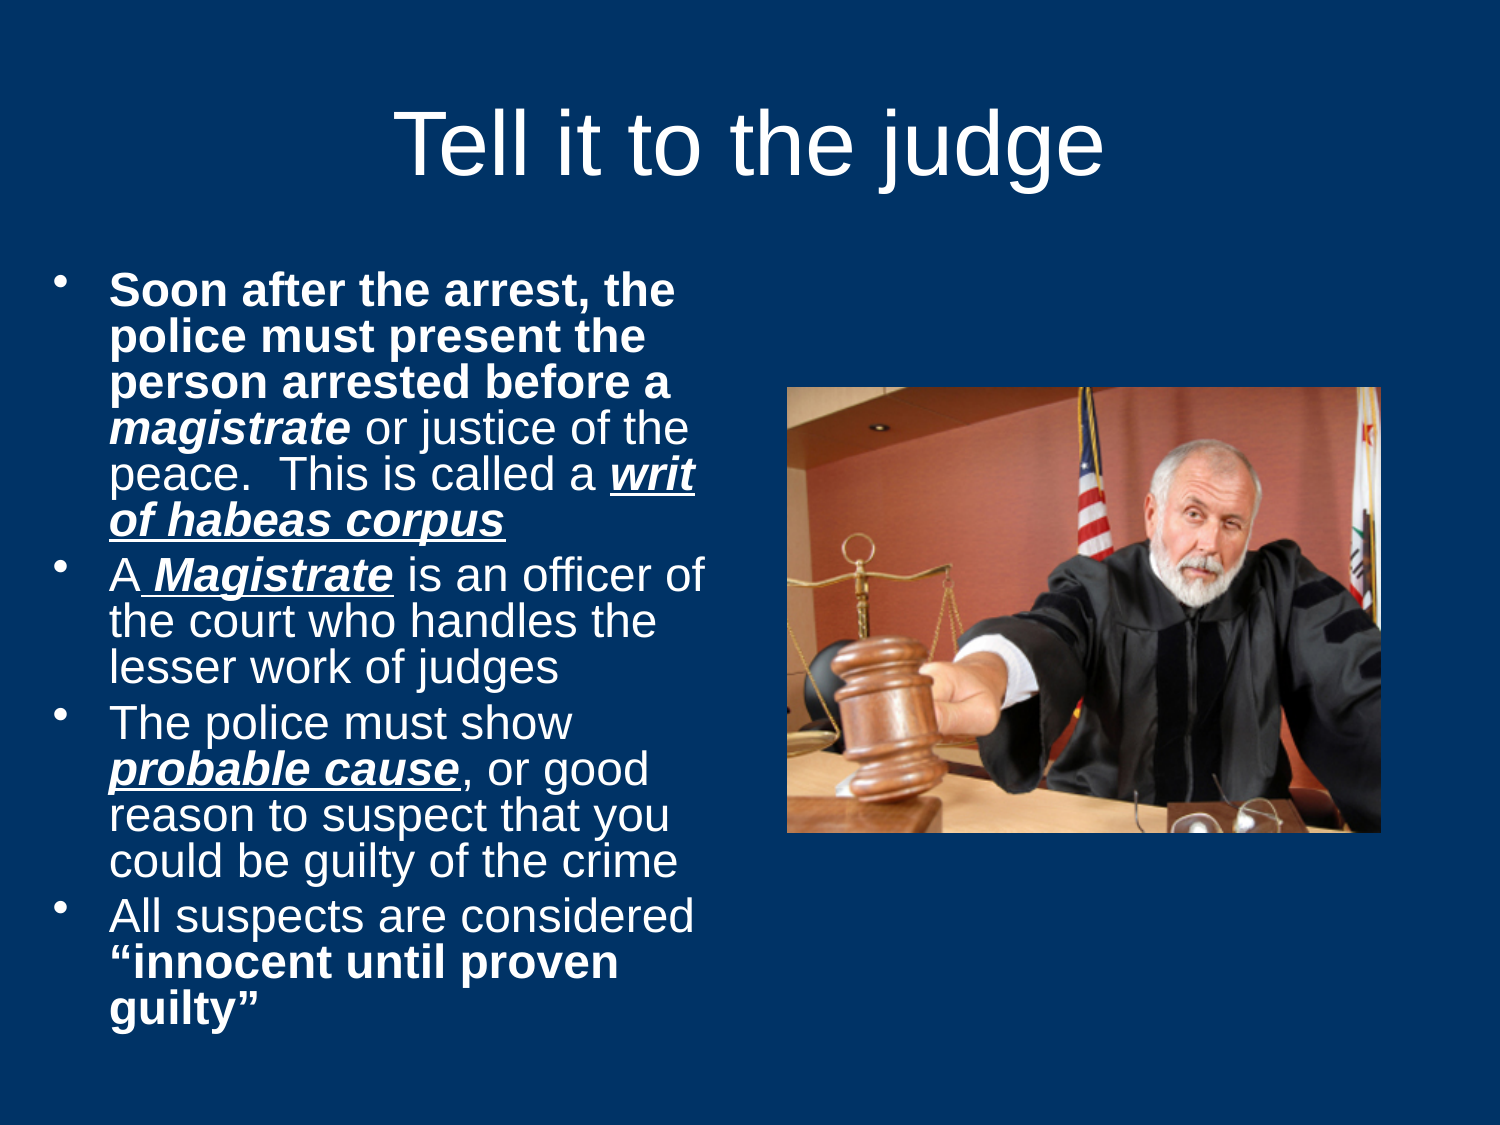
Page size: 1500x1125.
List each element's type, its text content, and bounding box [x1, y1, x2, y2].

title Tell it to the judge [75, 45, 1425, 233]
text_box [787, 387, 1381, 833]
list Soon after the arrest, the police must present the person arrested before a magistrate or justice of the peace. This is called a writ of habeas corpus A Magistrate is an officer of the court who handles the lesser work of judges The police must show probable cause, or good reason to suspect that you could be guilty of the crime All suspects are considered “innocent until proven guilty” [37, 262, 738, 1063]
